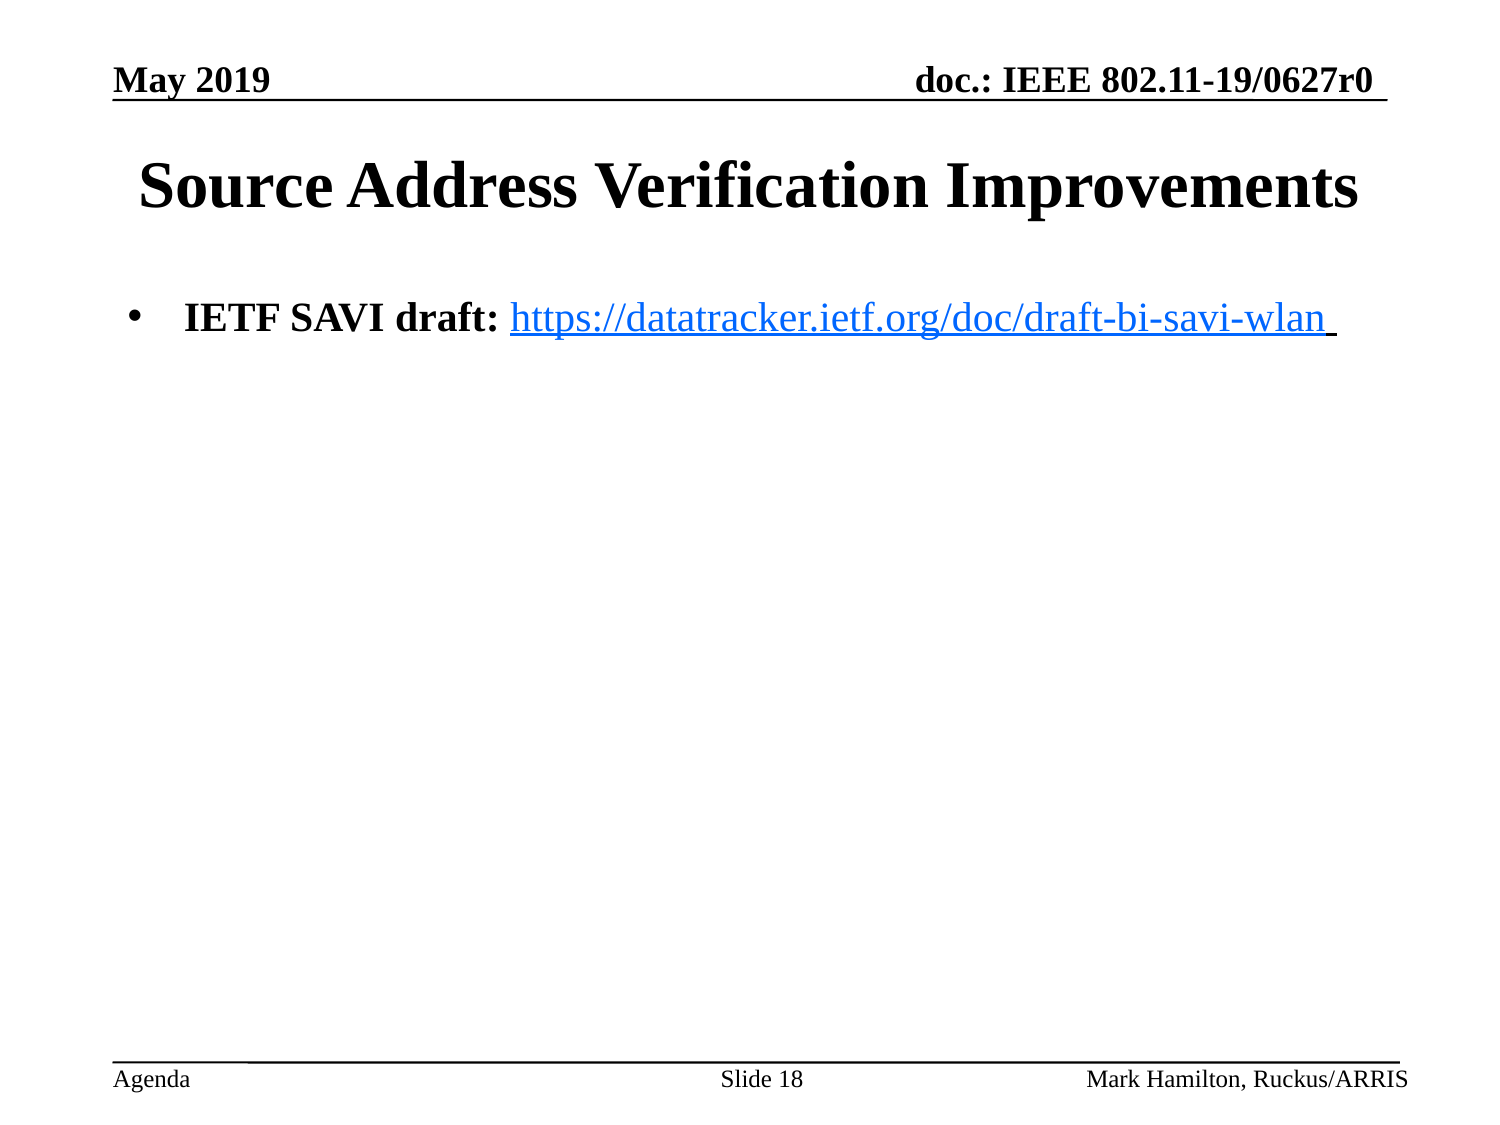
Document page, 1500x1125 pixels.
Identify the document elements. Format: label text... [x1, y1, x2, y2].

list IETF SAVI draft: https://datatracker.ietf.org/doc/draft-bi-savi-wlan [112, 287, 1388, 1025]
title Source Address Verification Improvements [112, 112, 1388, 250]
